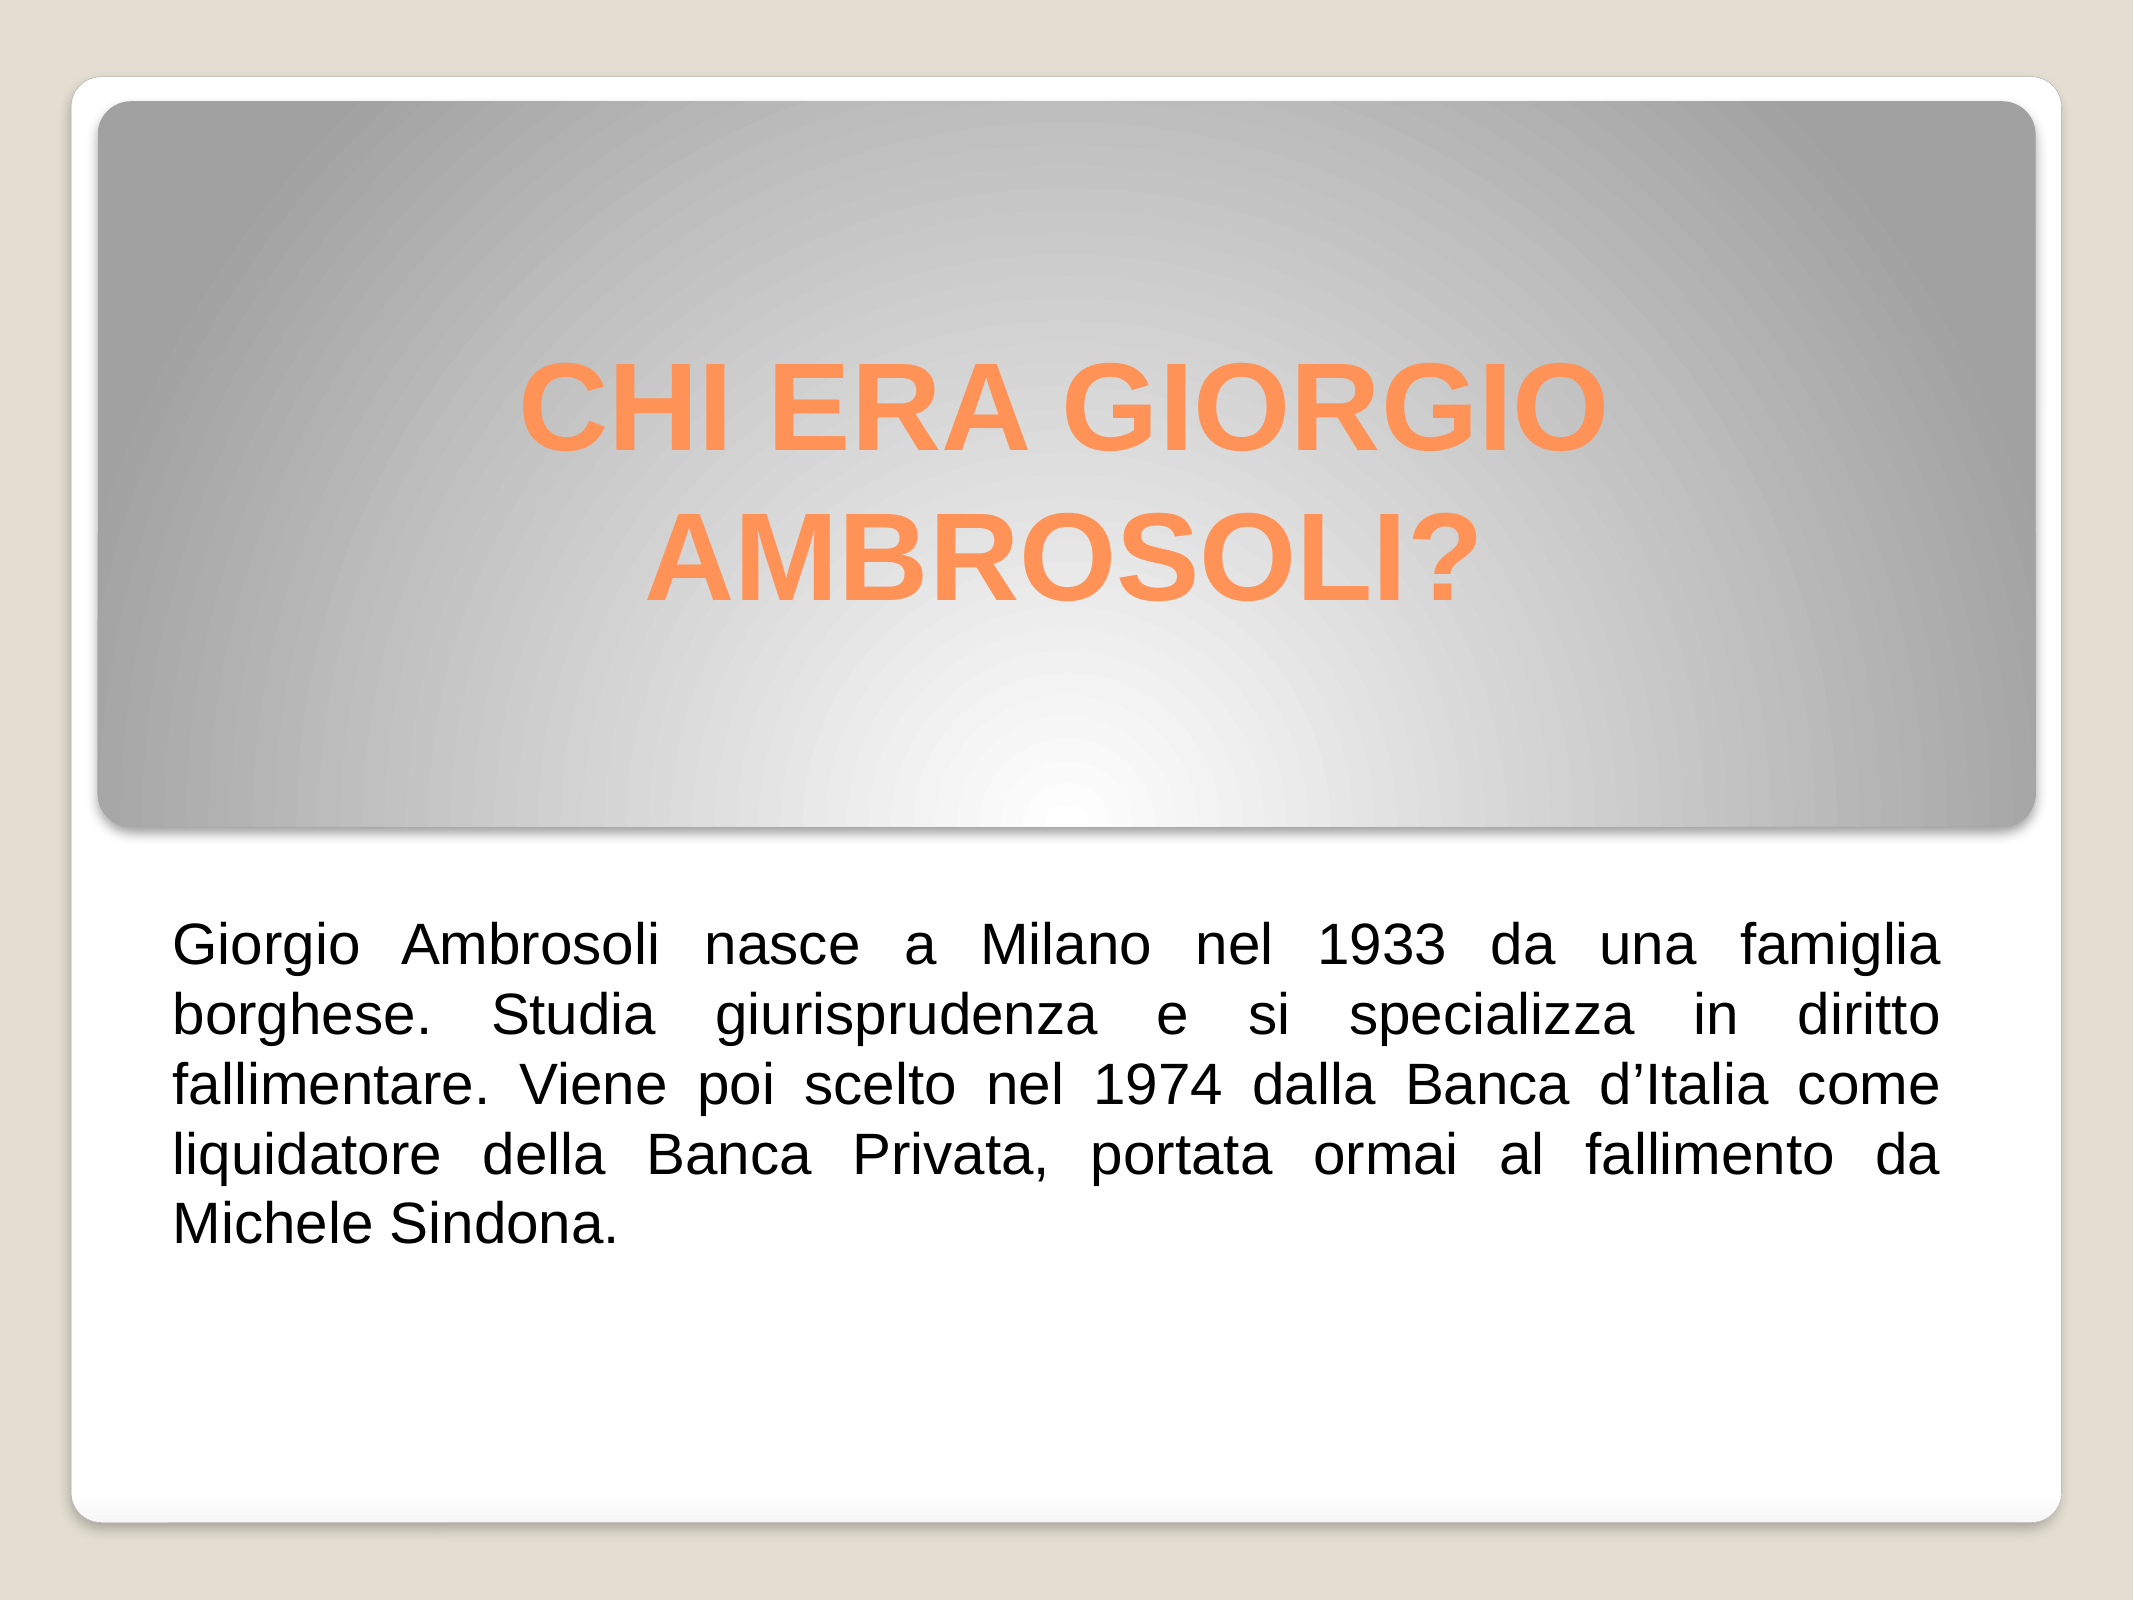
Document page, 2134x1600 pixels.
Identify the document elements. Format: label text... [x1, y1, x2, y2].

title CHI ERA GIORGIO AMBROSOLI? [157, 492, 1972, 637]
subtitle Giorgio Ambrosoli nasce a Milano nel 1933 da una famiglia borghese. Studia giurisprudenza e si specializza in diritto fallimentare. Viene poi scelto nel 1974 dalla Banca d’Italia come liquidatore della Banca Privata, portata ormai al fallimento da Michele Sindona. [121, 906, 1965, 1285]
